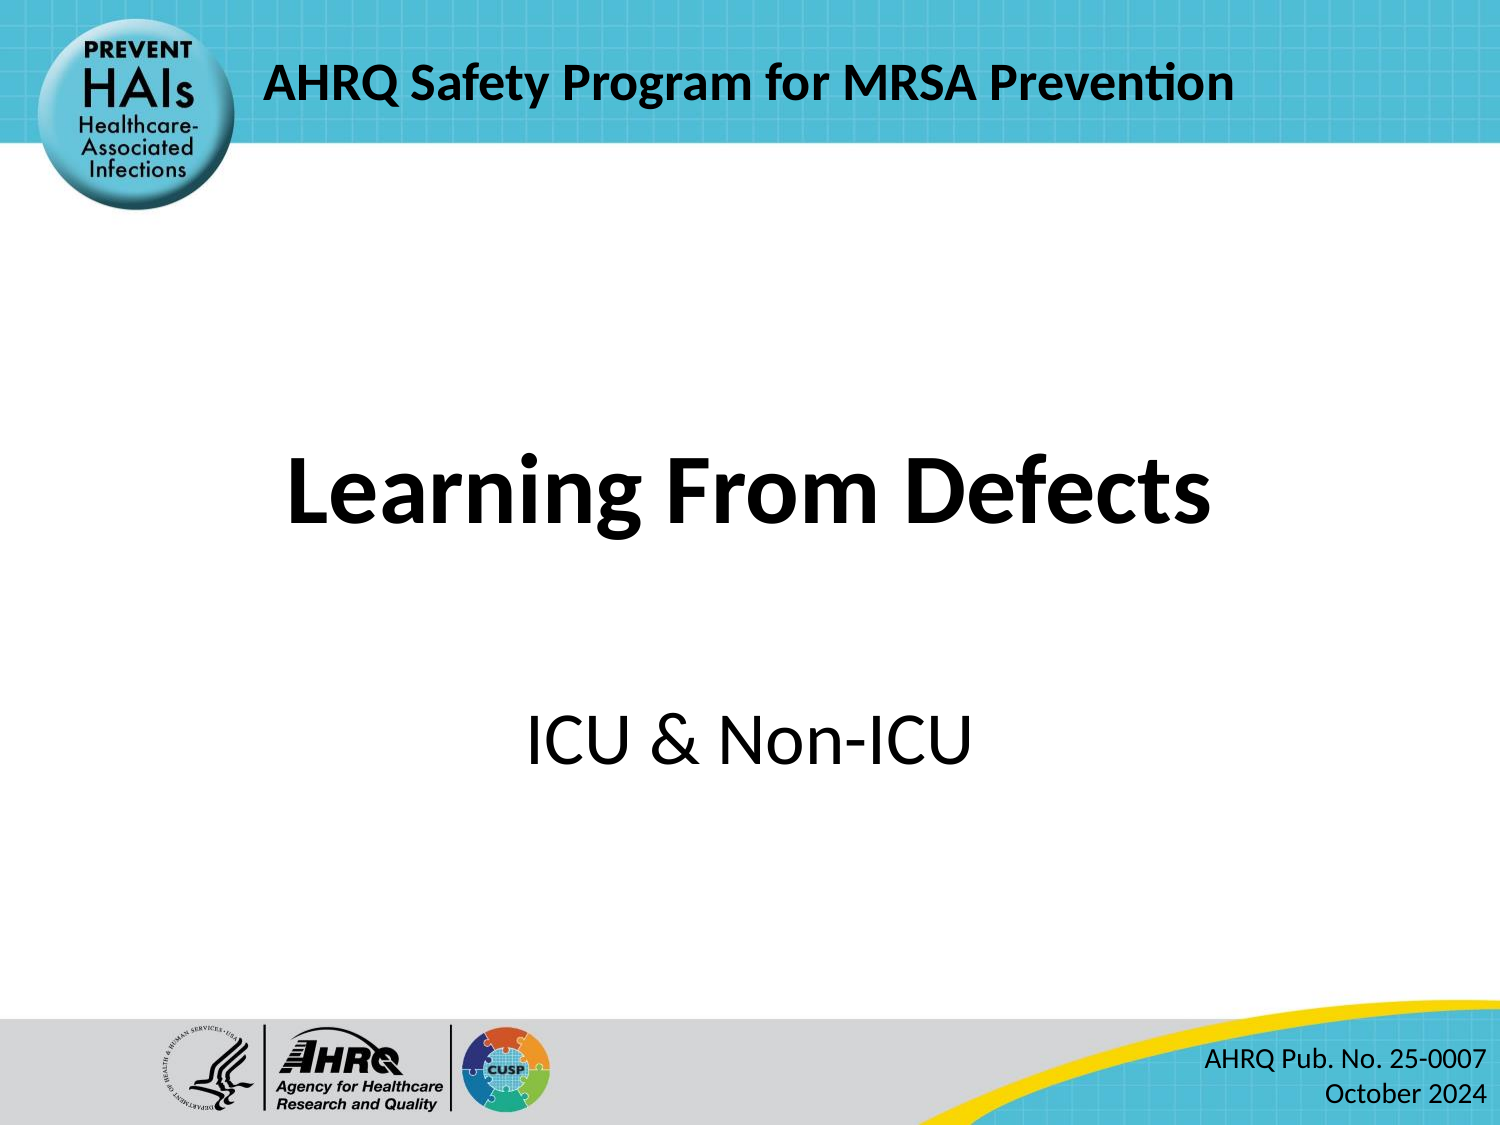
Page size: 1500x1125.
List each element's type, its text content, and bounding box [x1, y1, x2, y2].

list ICU & Non-ICU [172, 681, 1328, 847]
text_box AHRQ Pub. No. 25-0007 October 2024 [1143, 1031, 1500, 1117]
title AHRQ Safety Program for MRSA Prevention [225, 0, 1275, 150]
list Learning From Defects [172, 306, 1328, 660]
picture [0, 0, 1500, 1125]
